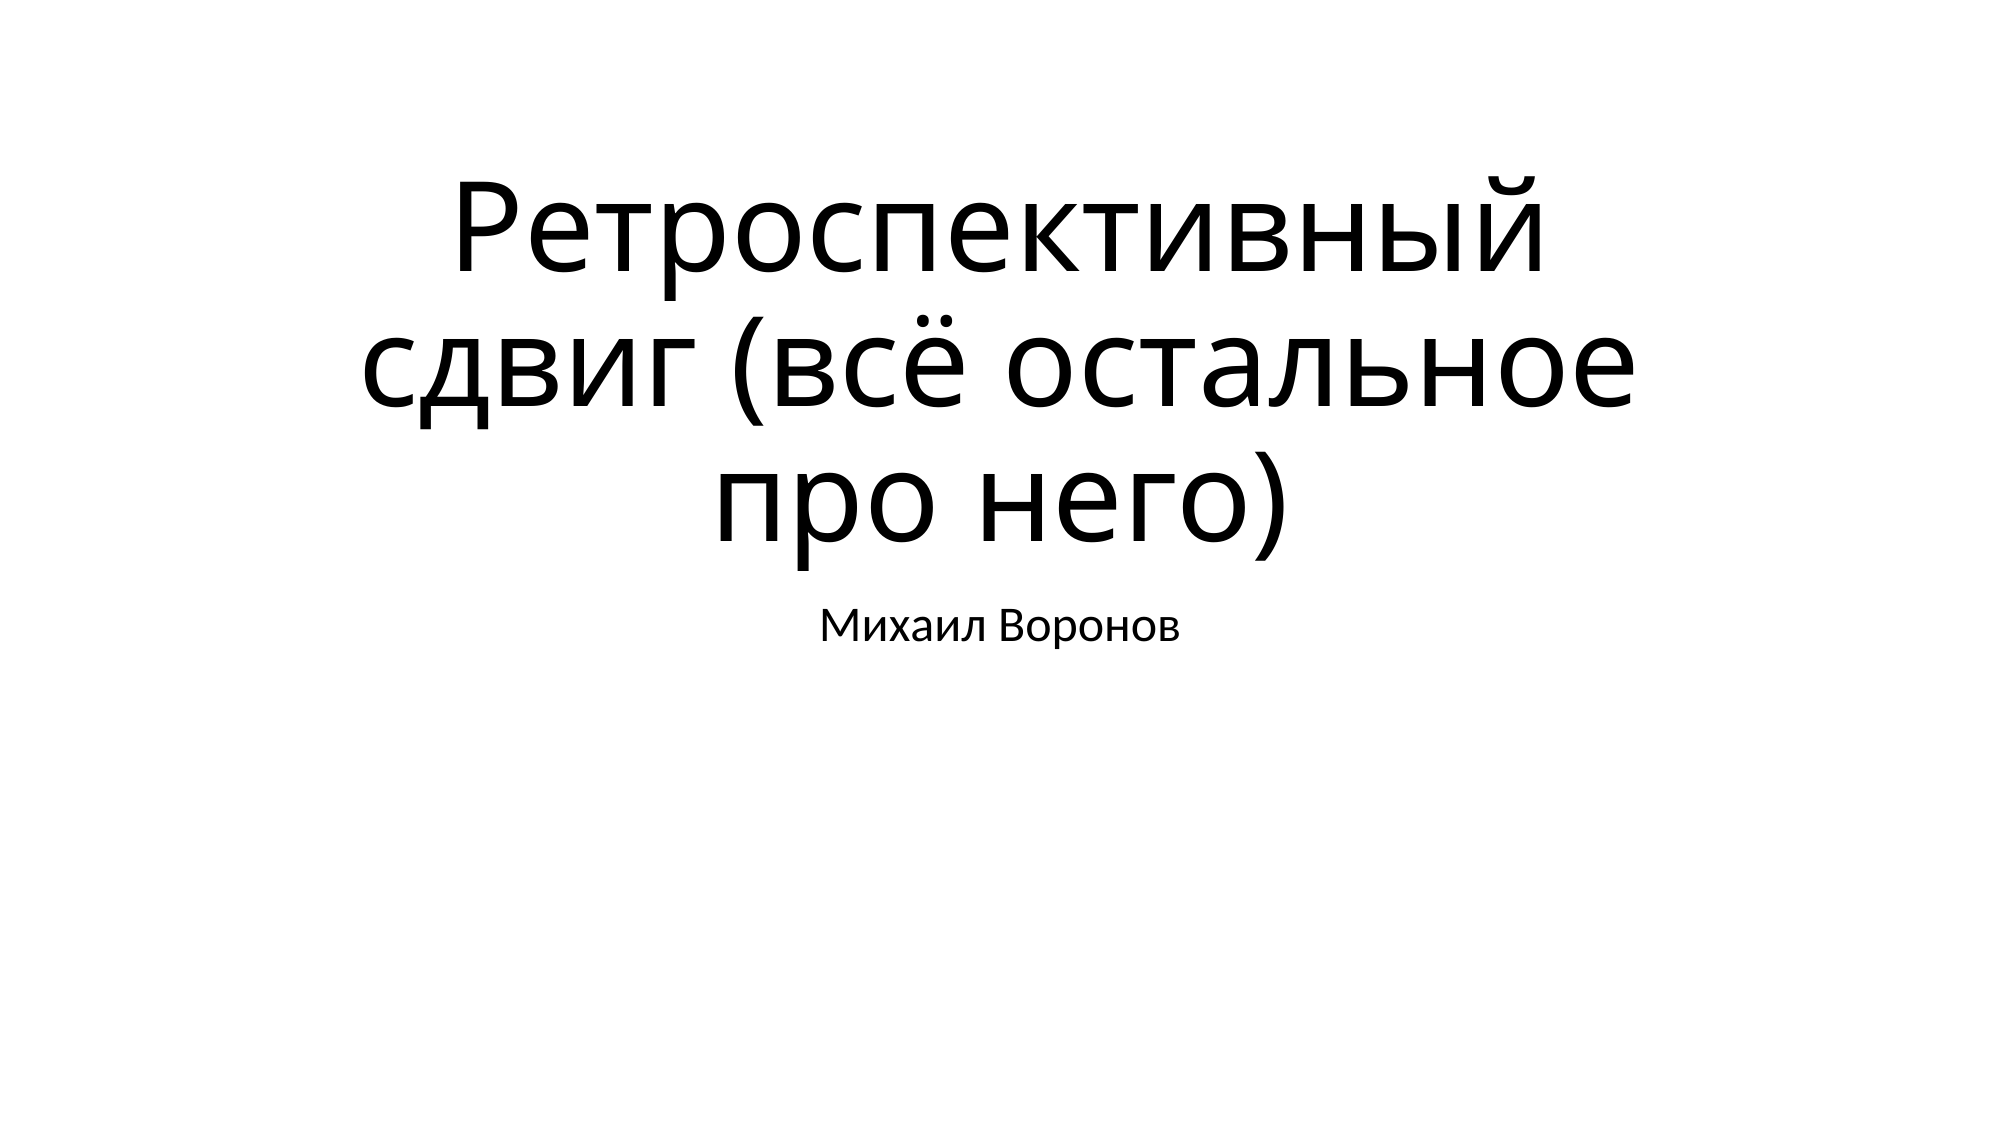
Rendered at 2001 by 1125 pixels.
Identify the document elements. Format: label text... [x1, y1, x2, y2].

title Ретроспективный сдвиг (всё остальное про него) [249, 184, 1750, 576]
subtitle Михаил Воронов [249, 590, 1750, 863]
